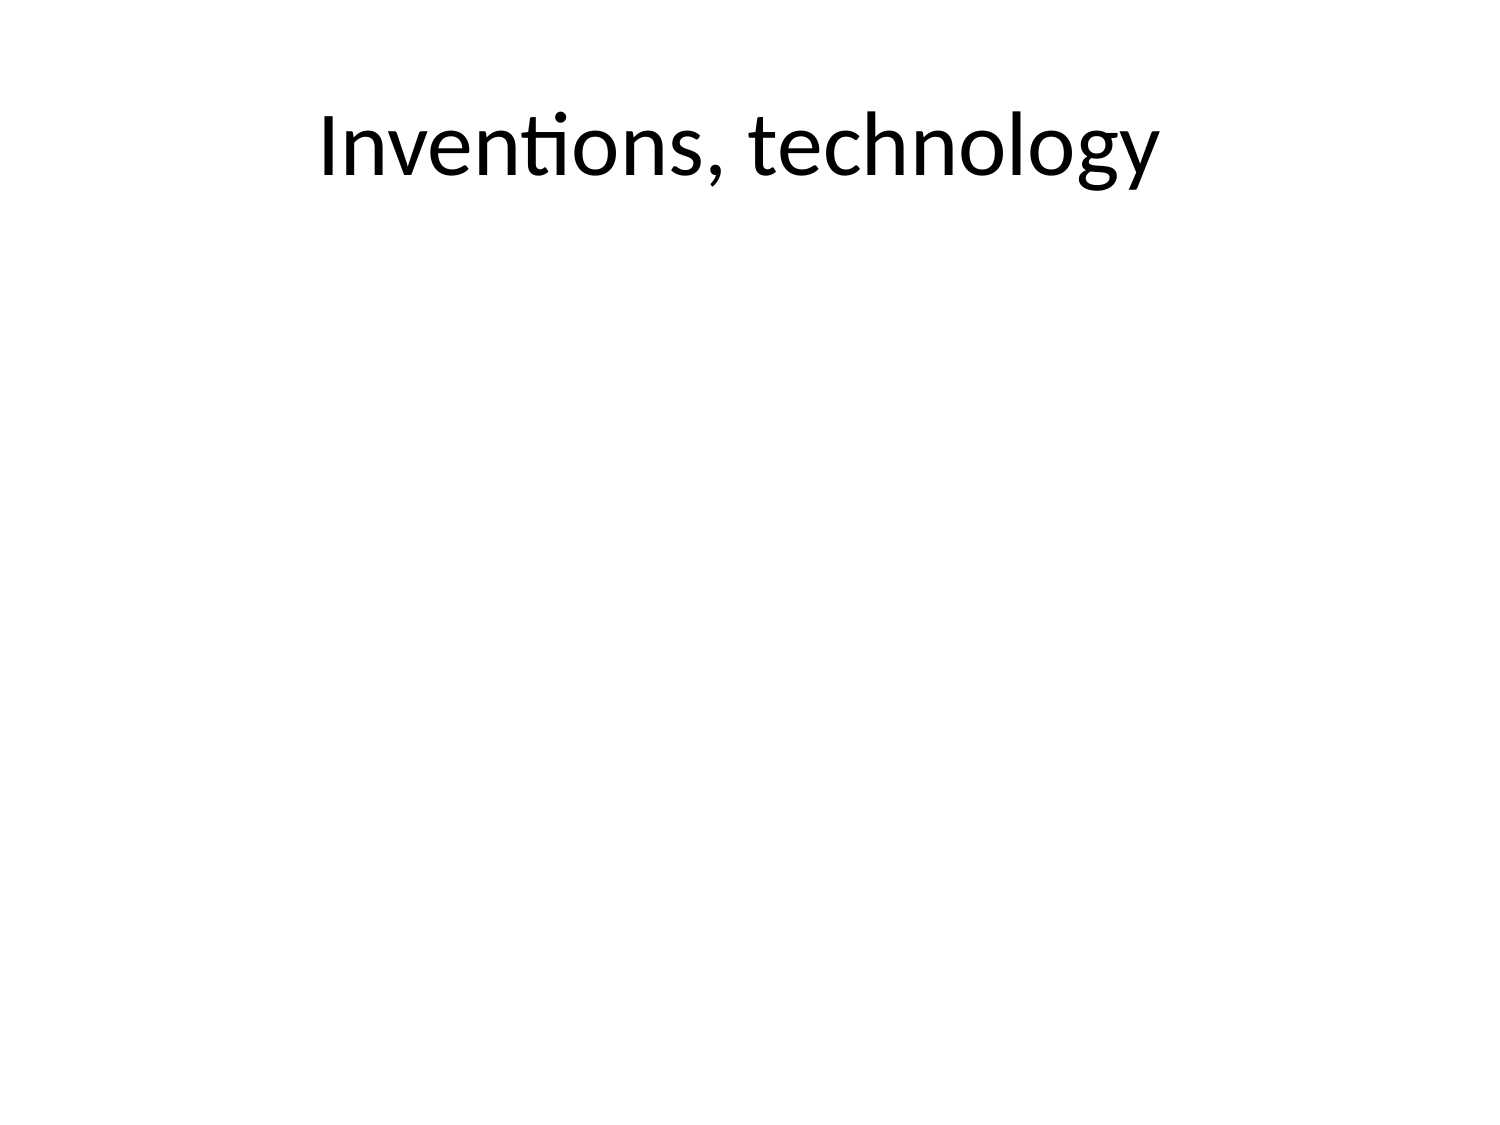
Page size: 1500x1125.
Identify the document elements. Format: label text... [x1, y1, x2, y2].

title Inventions, technology [75, 45, 1425, 233]
